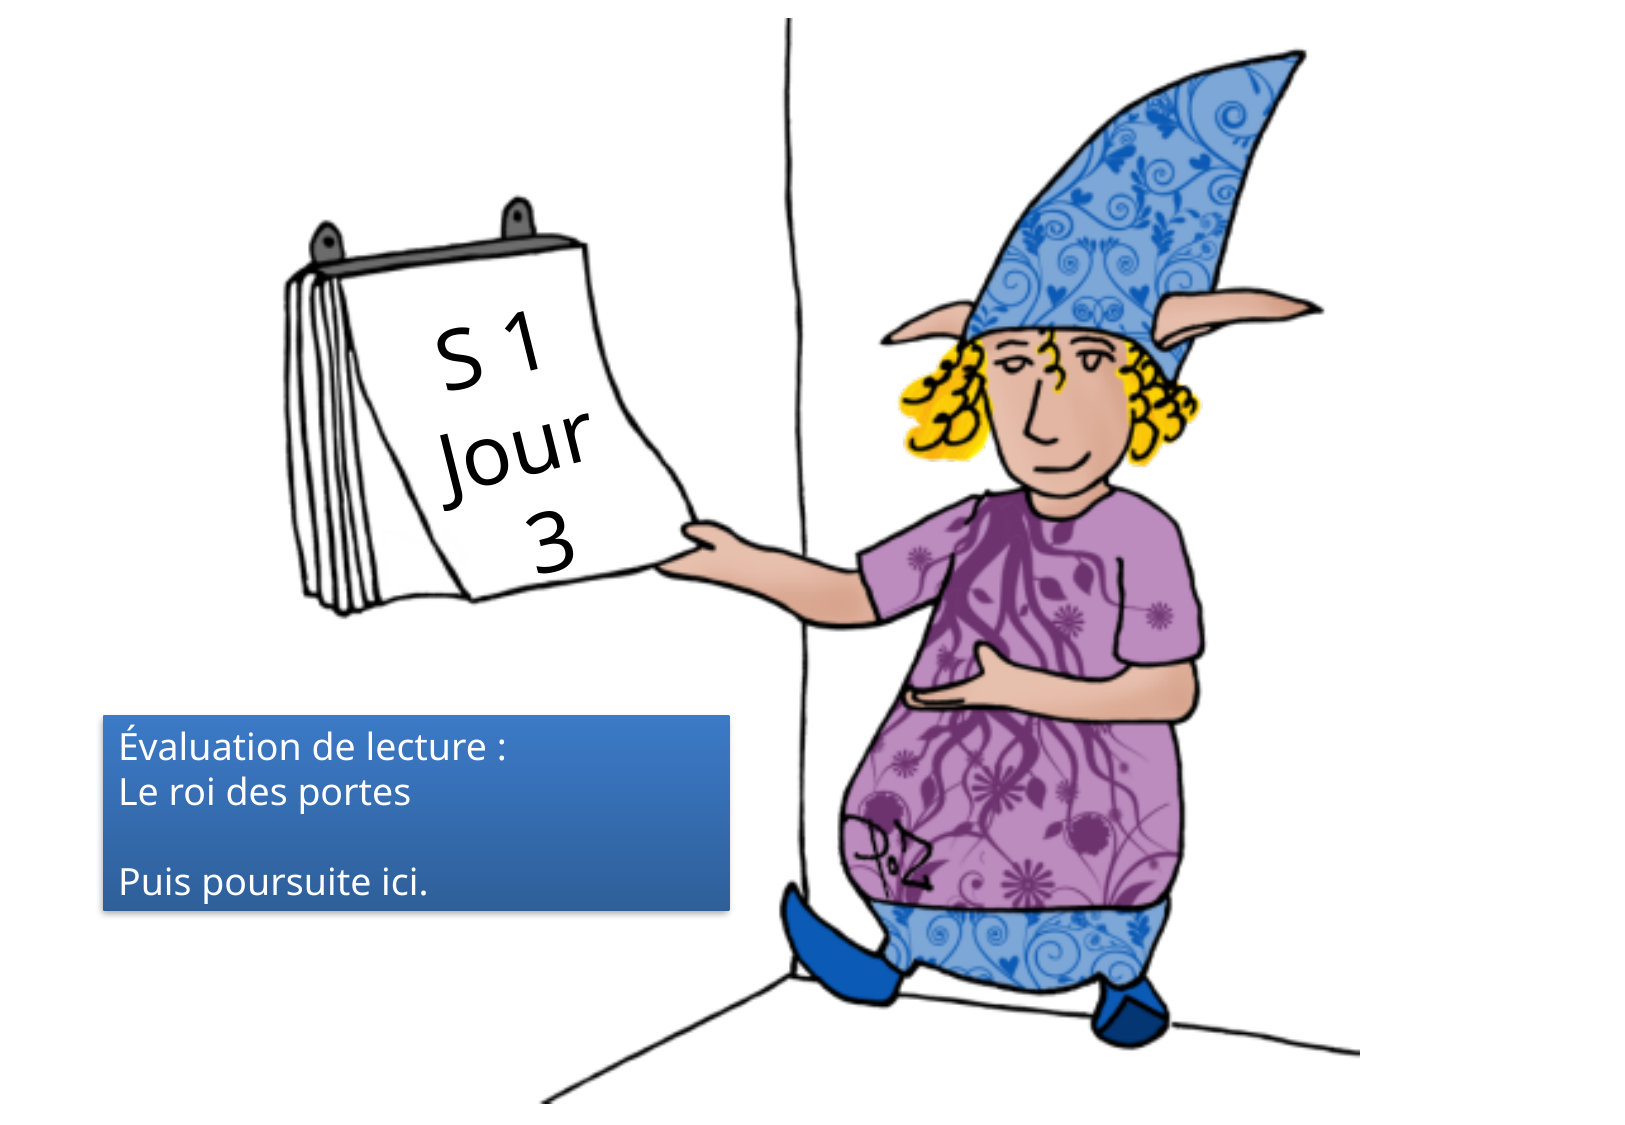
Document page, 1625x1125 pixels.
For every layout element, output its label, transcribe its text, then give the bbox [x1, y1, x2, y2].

text_box Évaluation de lecture : Le roi des portes Puis poursuite ici. [103, 715, 730, 911]
picture [264, 18, 1360, 1104]
text_box S 1 Jour 3 [330, 254, 702, 634]
